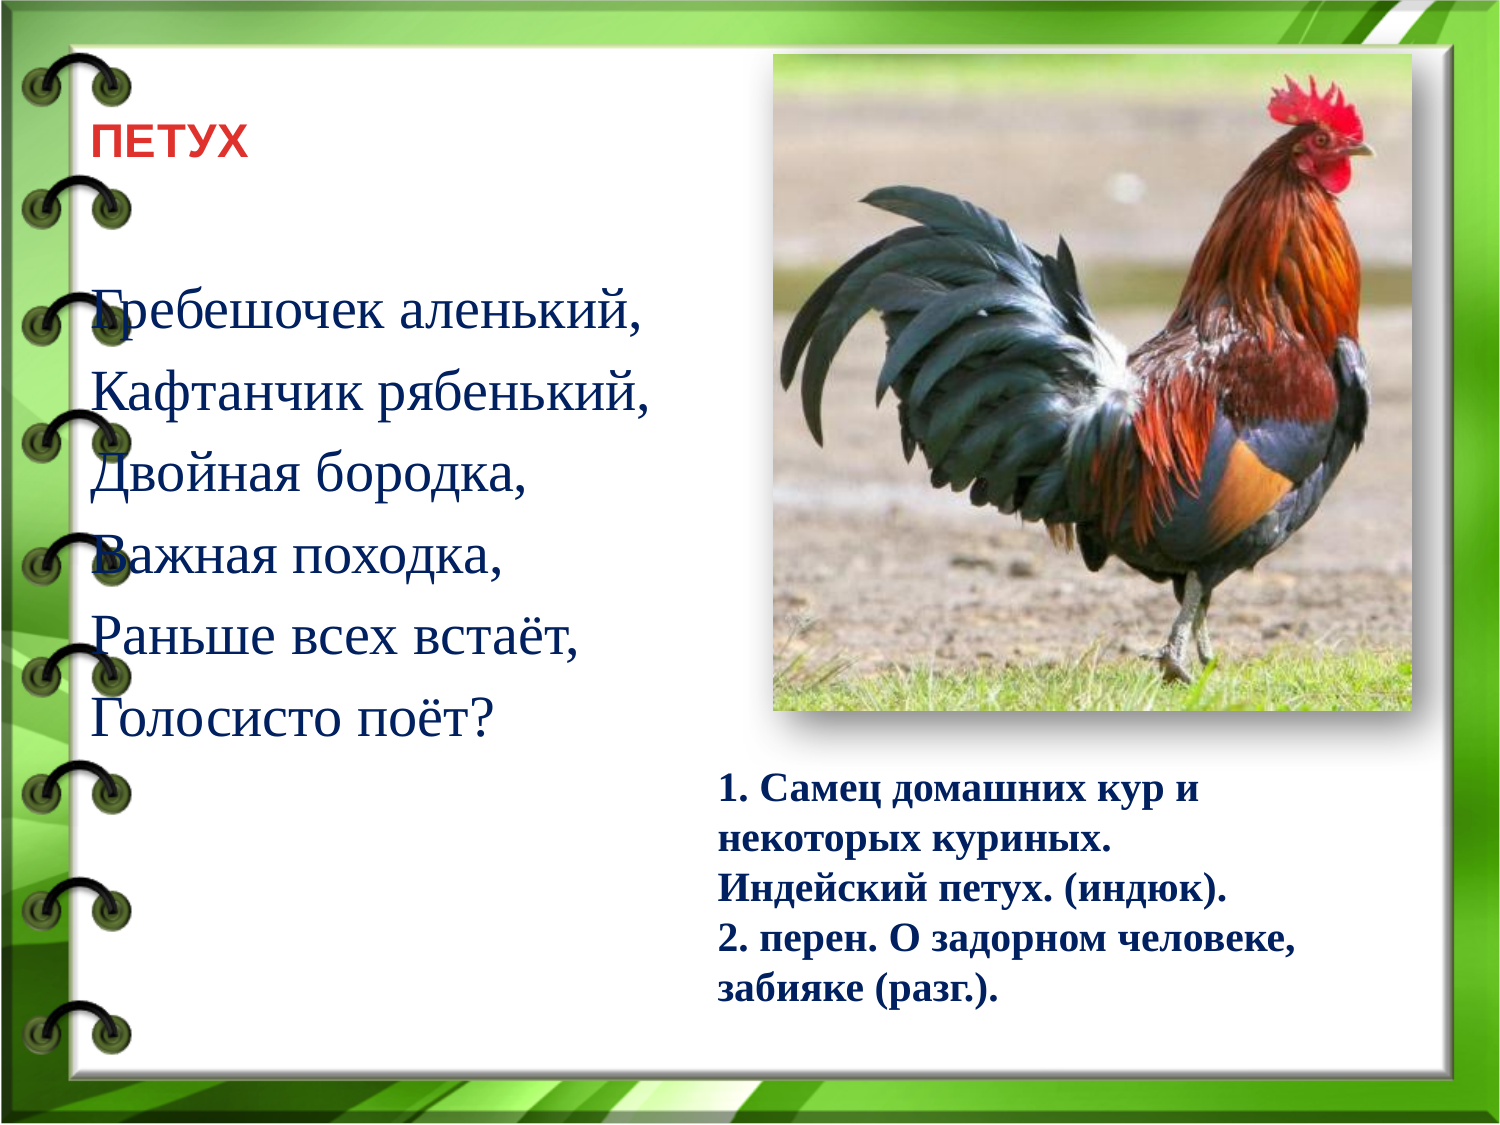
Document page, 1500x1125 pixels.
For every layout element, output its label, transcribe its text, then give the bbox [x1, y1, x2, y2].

title ПЕТУХ [74, 44, 784, 233]
list Гребешочек аленький, Кафтанчик рябенький, Двойная бородка, Важная походка, Раньше всех встаёт, Голосисто поёт? [74, 262, 738, 1006]
text_box 1. Самец домашних кур и некоторых куриных. Индейский петух. (индюк). 2. перен. О задорном человеке, забияке (разг.). [702, 692, 1412, 1078]
picture [0, 0, 1500, 1125]
